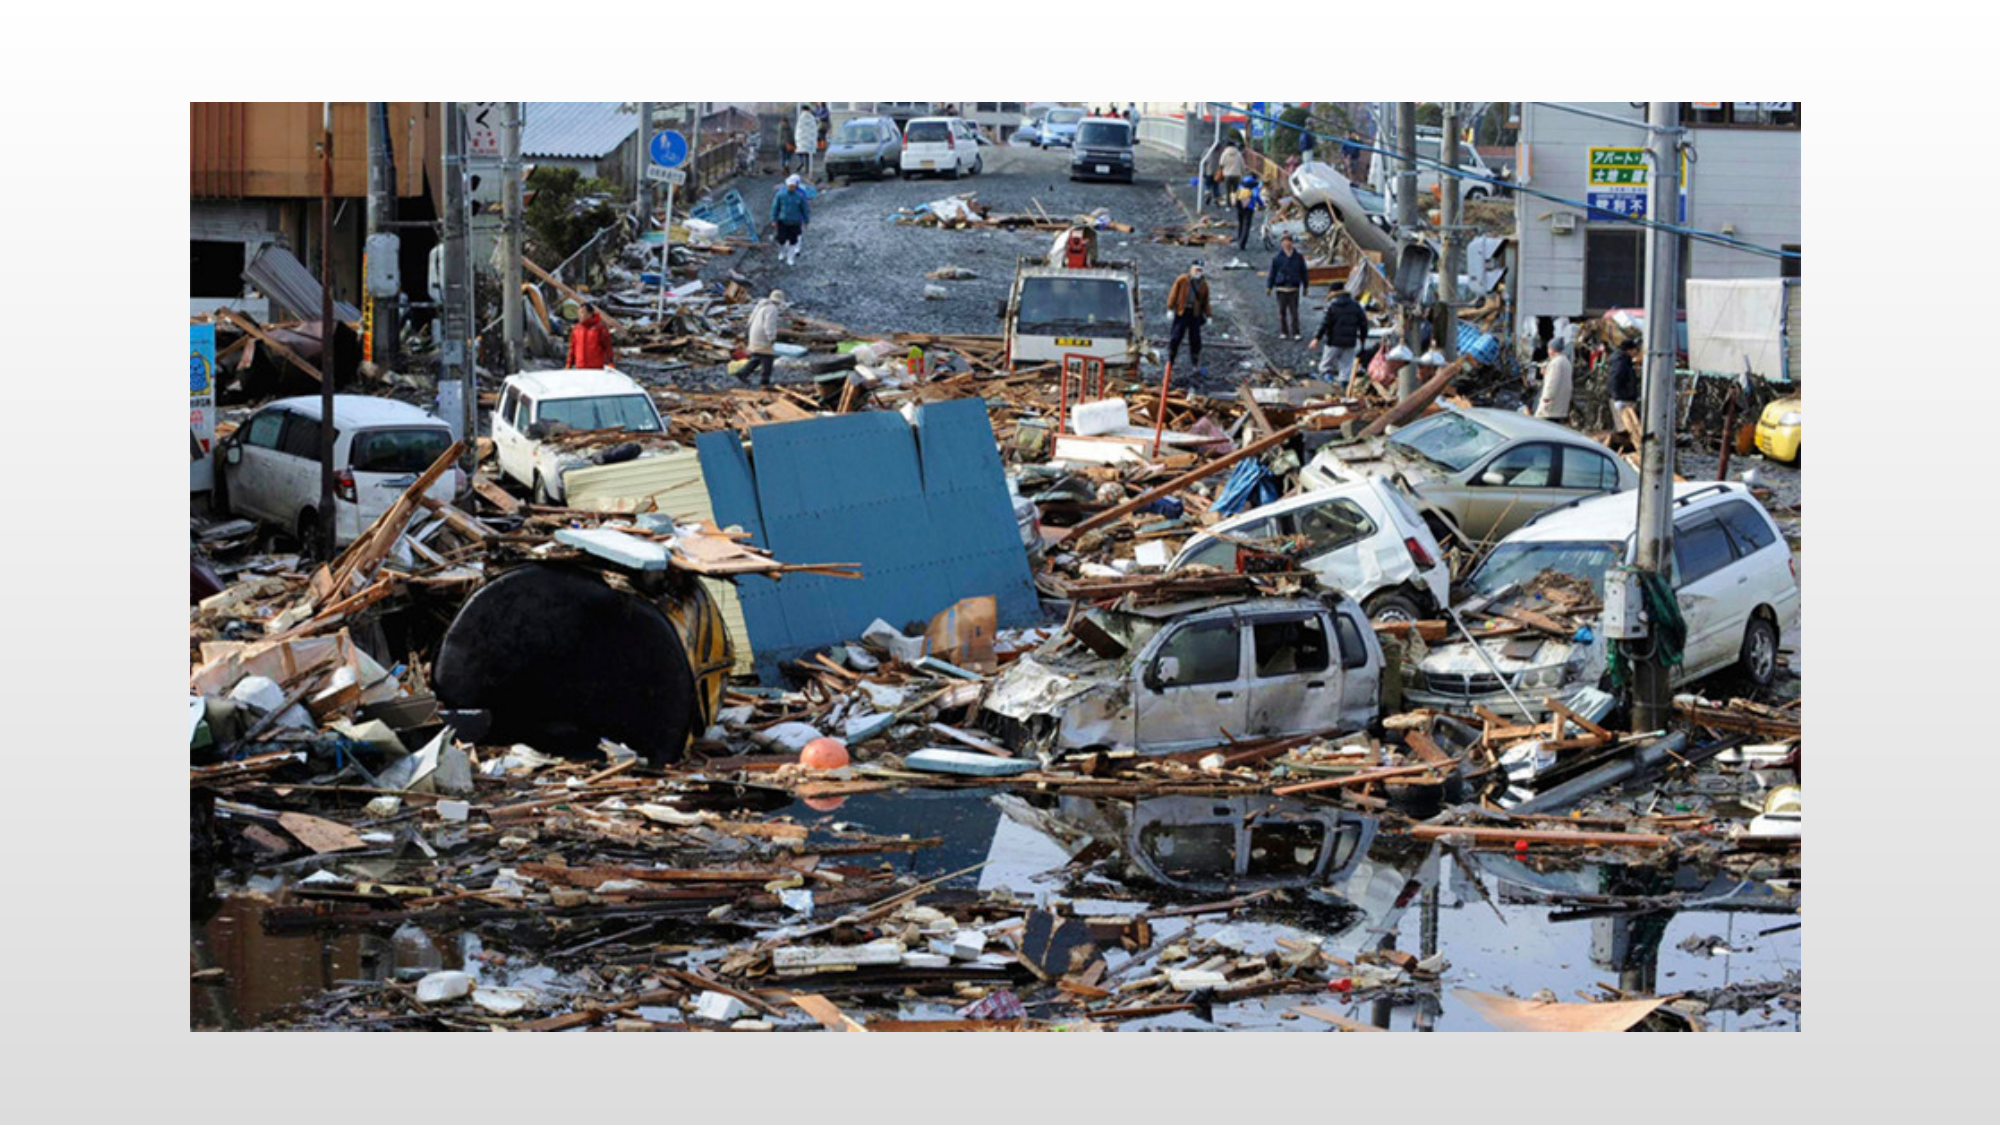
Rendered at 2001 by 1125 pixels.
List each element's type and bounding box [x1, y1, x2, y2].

list [190, 102, 1801, 1032]
